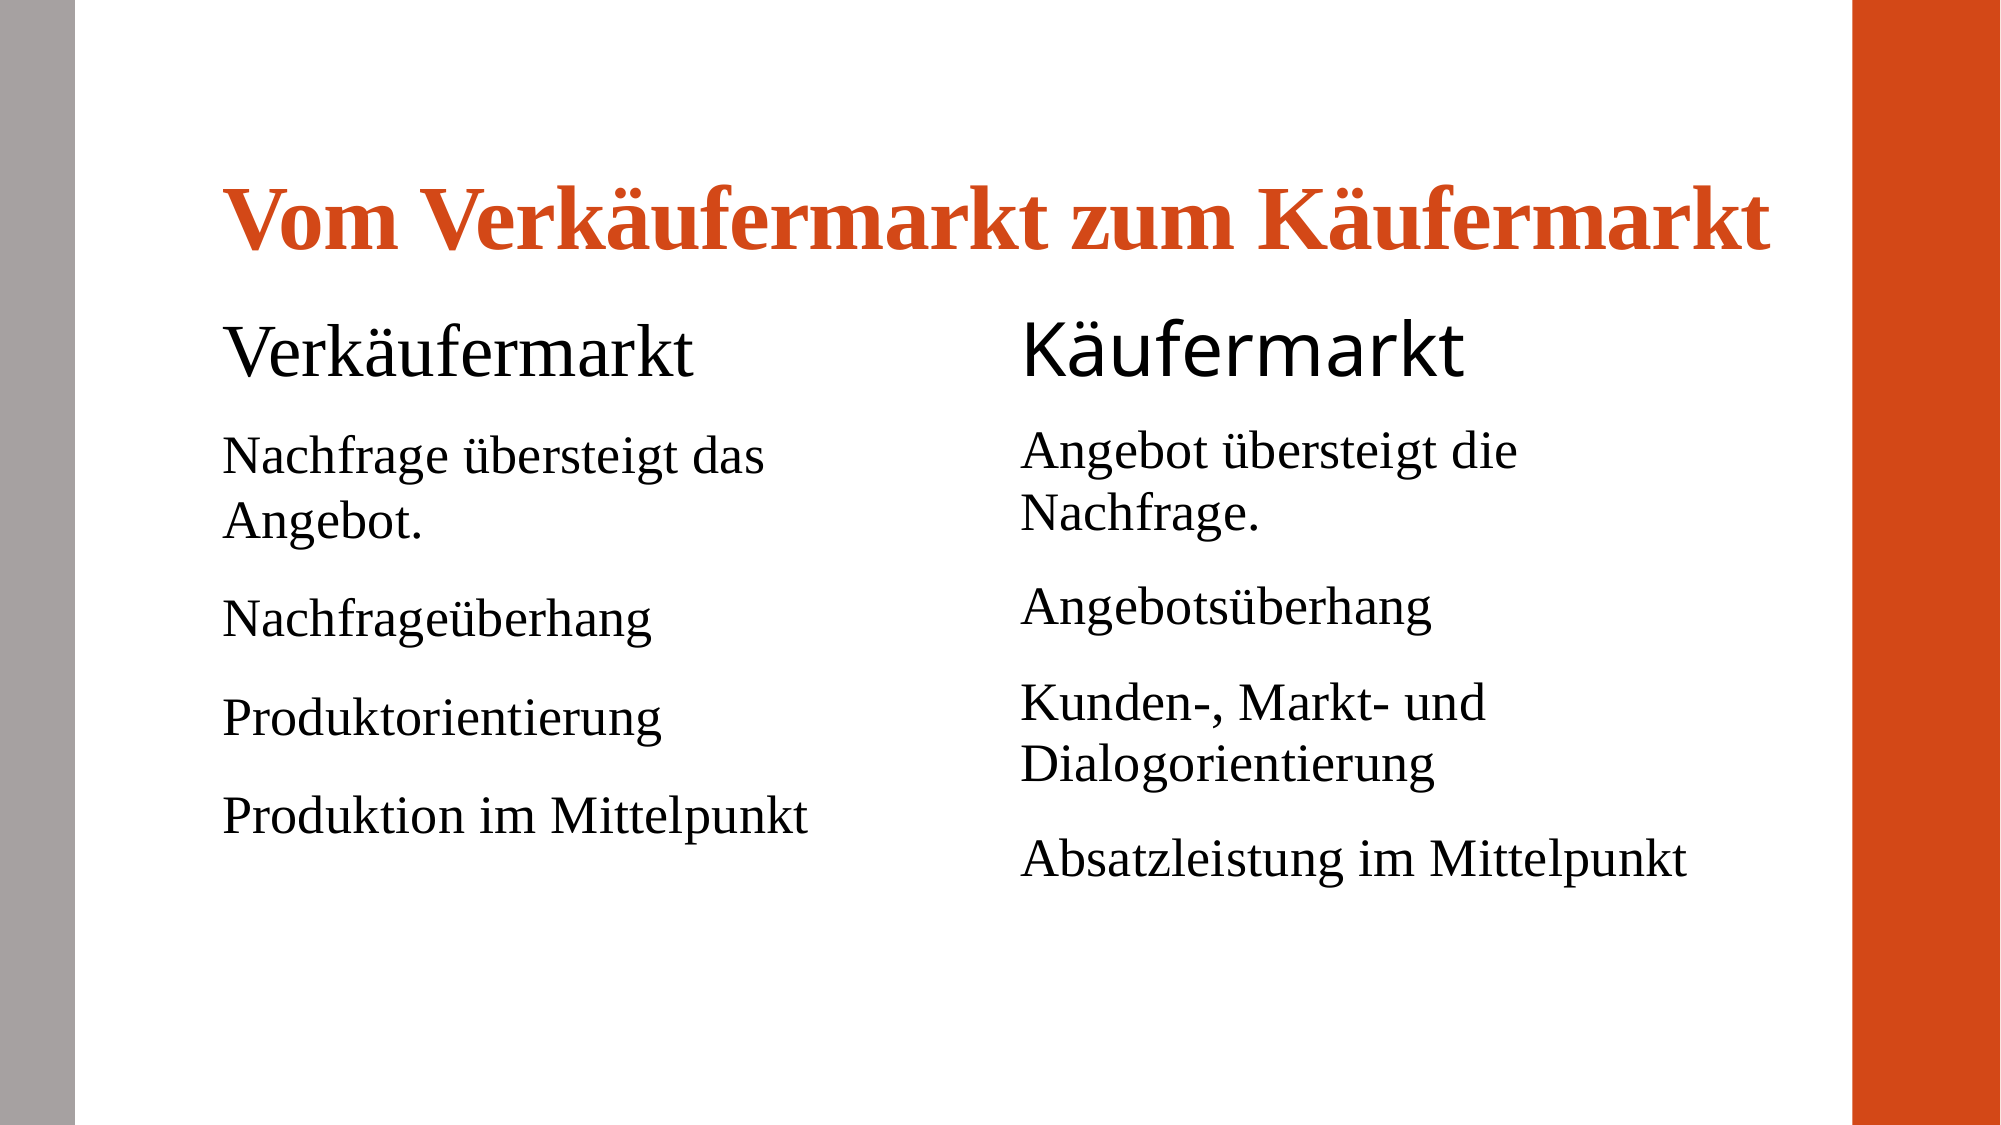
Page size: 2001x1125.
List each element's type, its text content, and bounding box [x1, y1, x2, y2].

list Verkäufermarkt [206, 281, 942, 402]
title Vom Verkäufermarkt zum Käufermarkt [206, 48, 1797, 278]
list Käufermarkt [1005, 281, 1740, 402]
list Nachfrage übersteigt das Angebot. Nachfrageüberhang Produktorientierung Produktion im Mittelpunkt [206, 411, 942, 1013]
list Angebot übersteigt die Nachfrage. Angebotsüberhang Kunden-, Markt- und Dialogorientierung Absatzleistung im Mittelpunkt [1005, 411, 1740, 1013]
